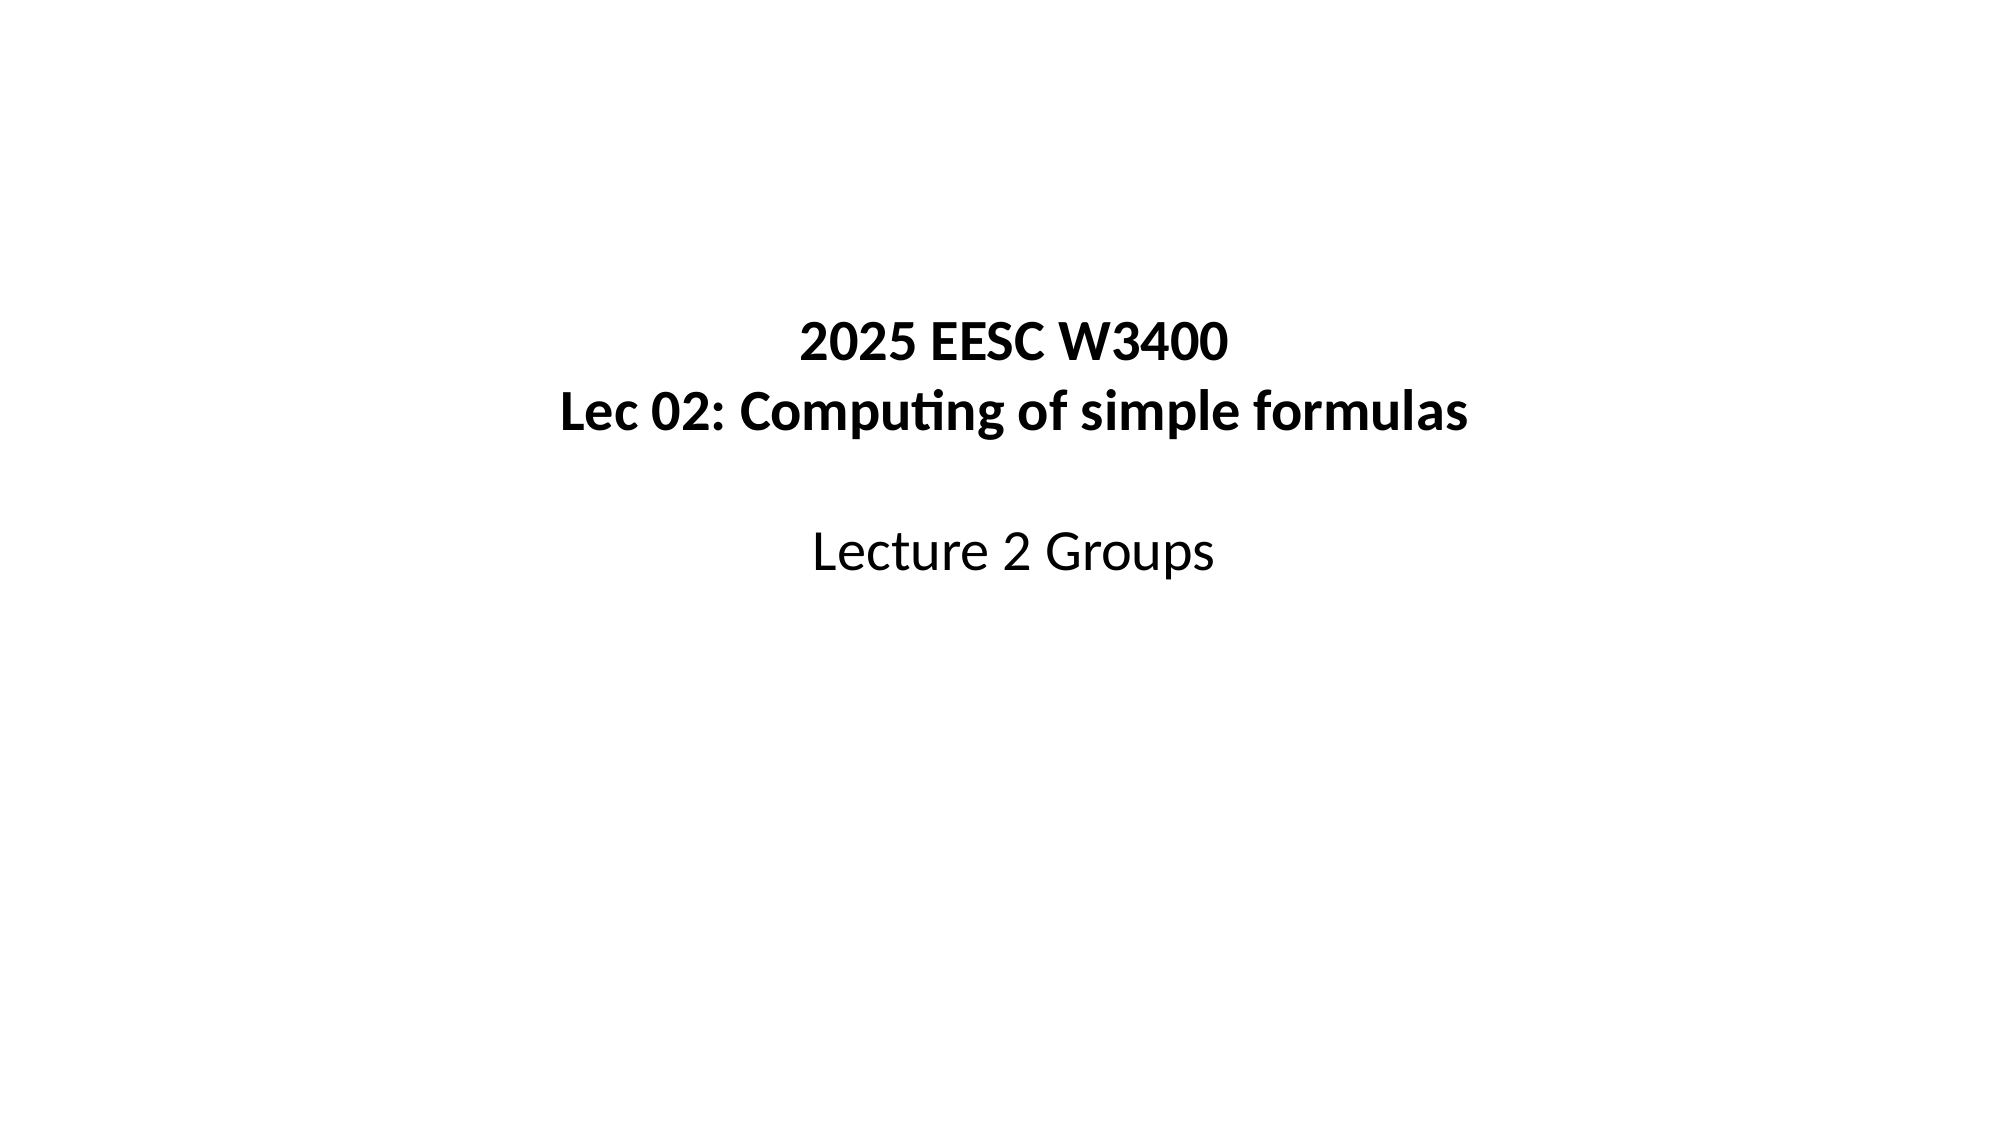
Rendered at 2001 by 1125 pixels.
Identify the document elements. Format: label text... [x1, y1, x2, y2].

text_box 2025 EESC W3400 Lec 02: Computing of simple formulas Lecture 2 Groups [128, 295, 1900, 590]
